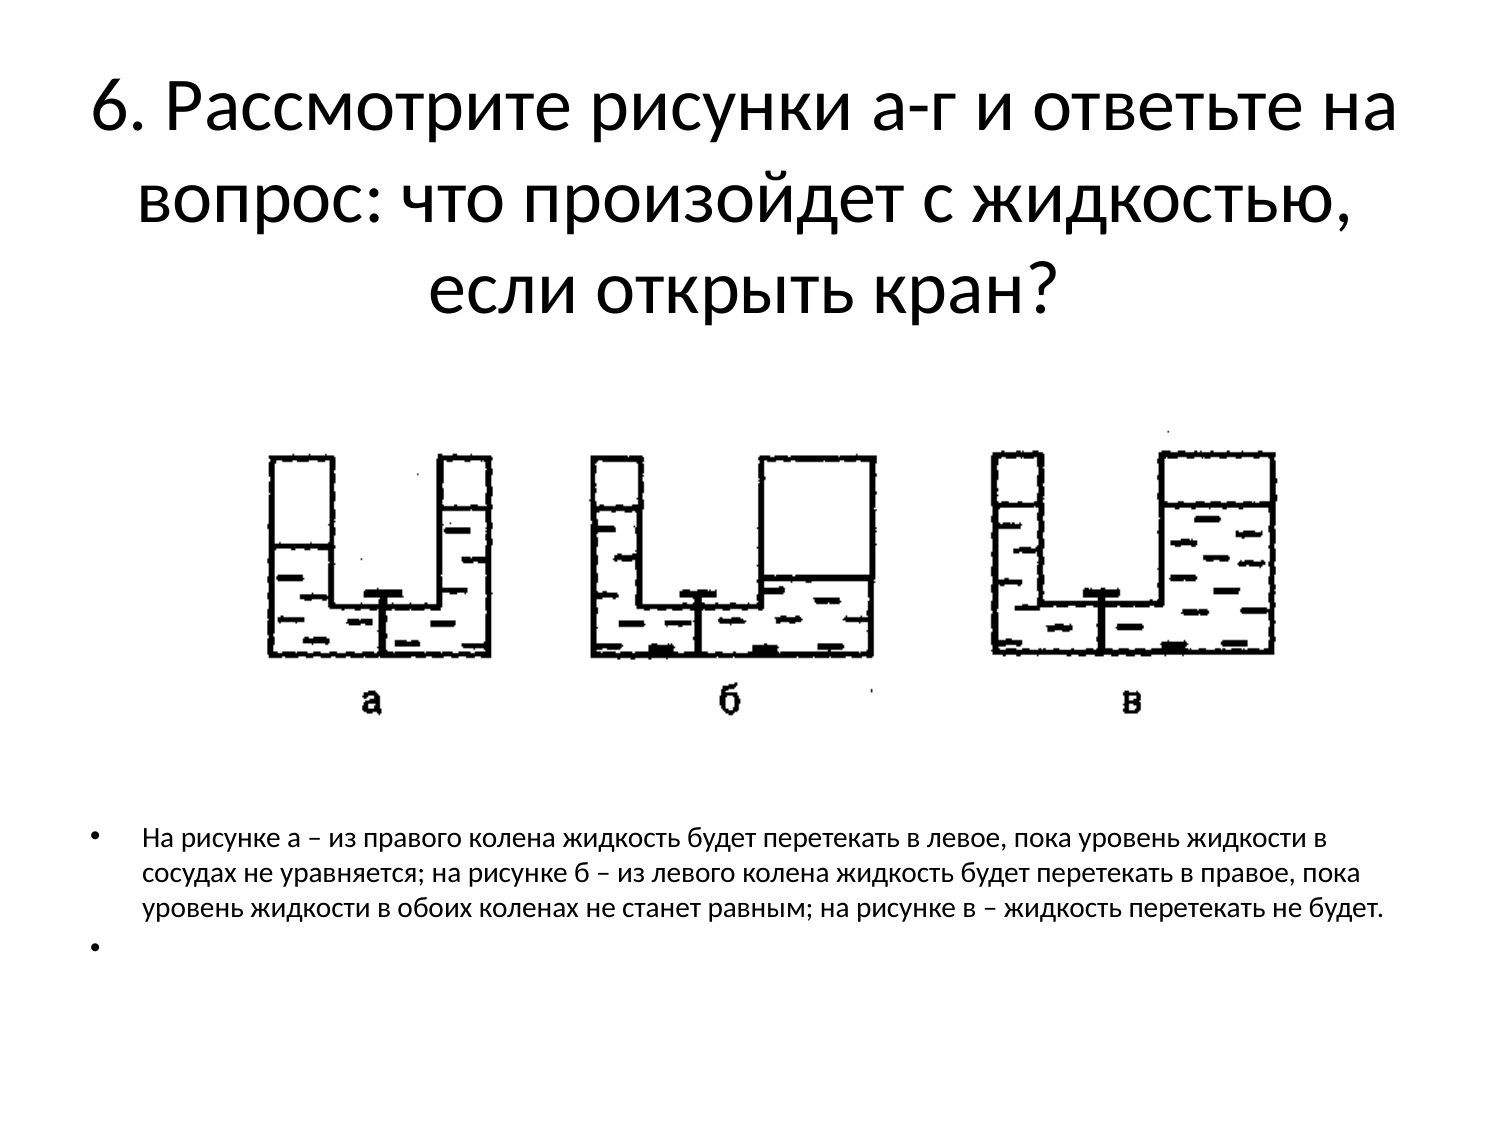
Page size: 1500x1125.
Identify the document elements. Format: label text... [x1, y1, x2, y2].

picture [182, 361, 1365, 740]
list На рисунке а – из правого колена жидкость будет перетекать в левое, пока уровень жидкости в сосудах не уравняется; на рисунке б – из левого колена жидкость будет перетекать в правое, пока уровень жидкости в обоих коленах не станет равным; на рисунке в – жидкость перетекать не будет. [75, 810, 1425, 1005]
title 6. Рассмотрите рисунки а-г и ответьте на вопрос: что произойдет с жидкостью, если открыть кран? [64, 45, 1425, 339]
